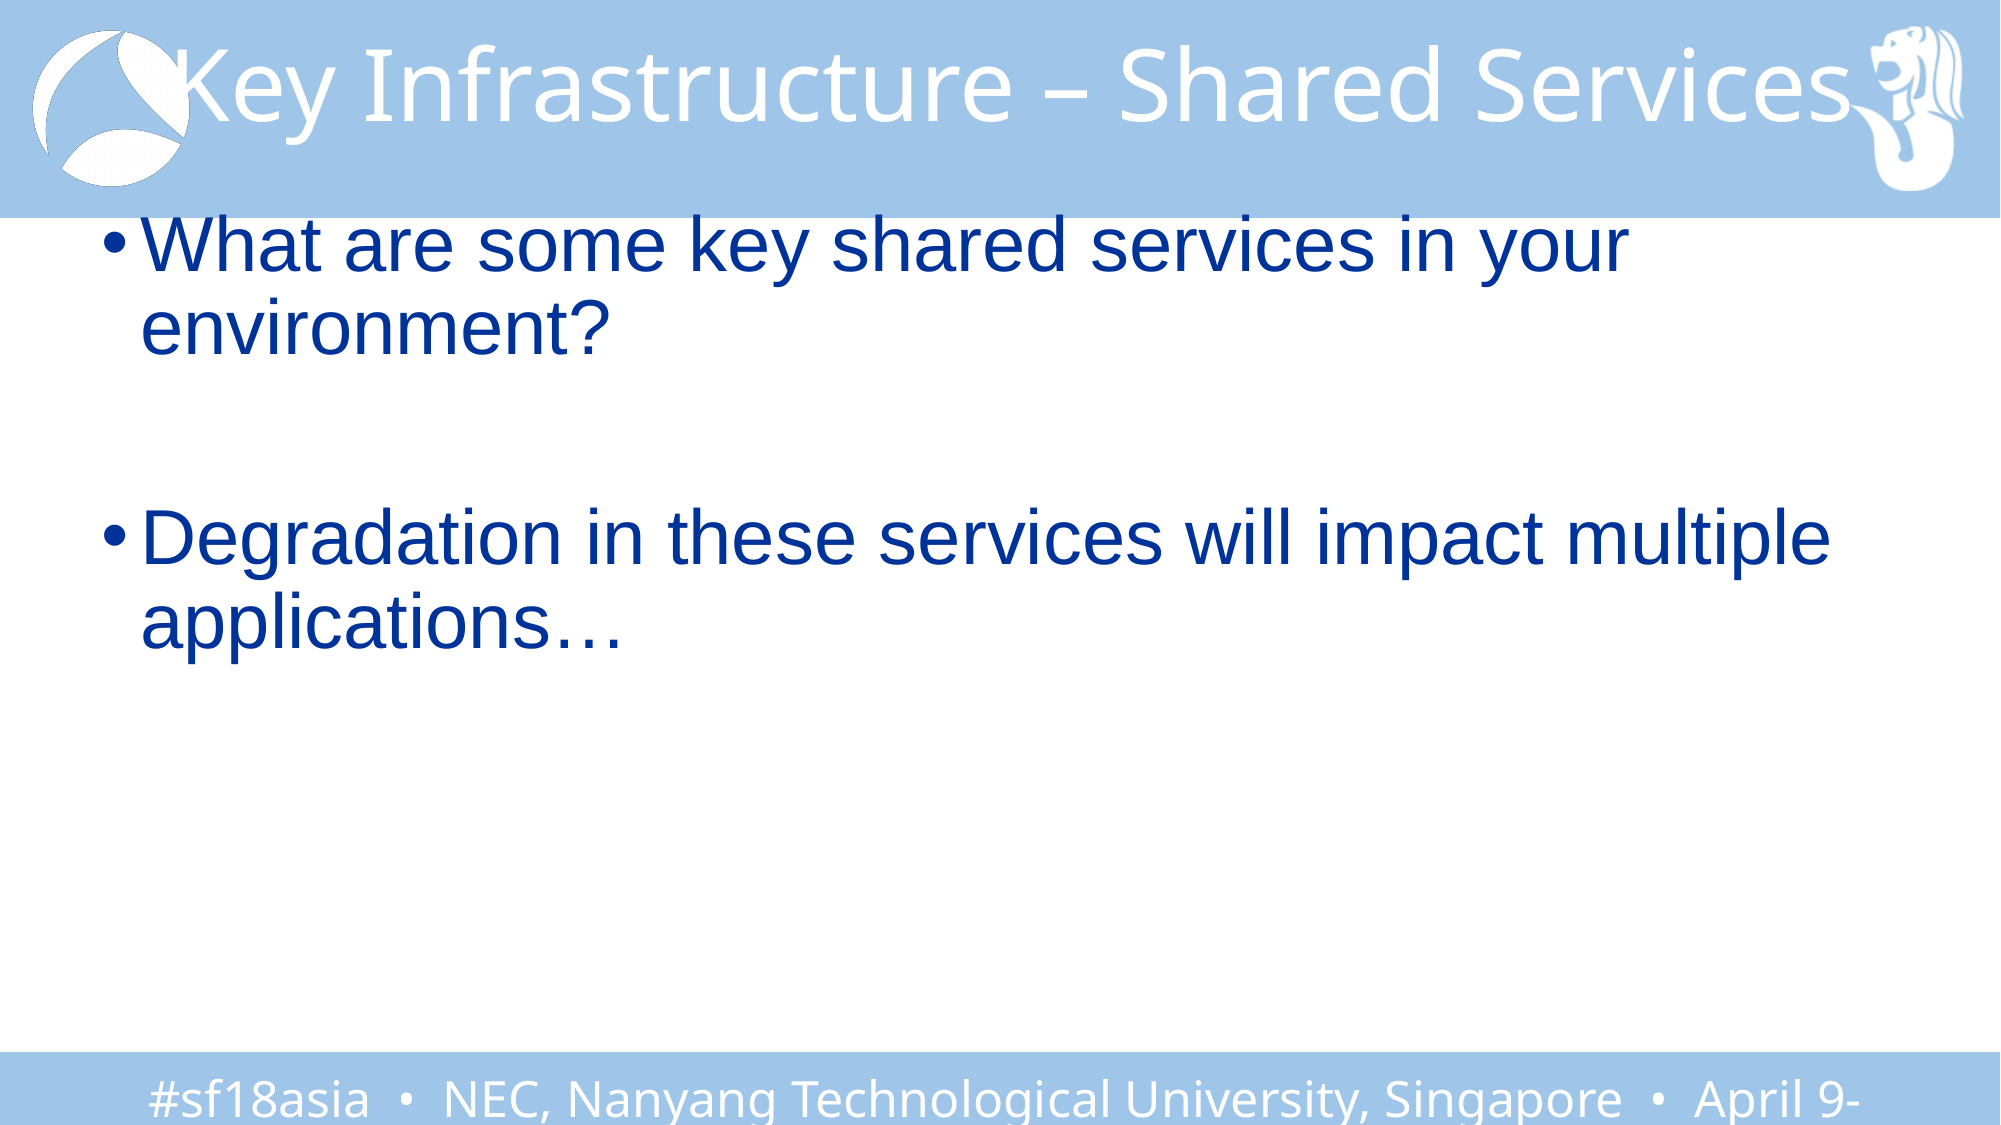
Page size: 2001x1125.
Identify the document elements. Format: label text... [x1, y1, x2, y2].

picture [32, 155, 190, 187]
list What are some key shared services in your environment? Degradation in these services will impact multiple applications… [86, 188, 1914, 1051]
title Key Infrastructure – Shared Services [31, 24, 1994, 155]
picture [1849, 155, 1964, 191]
